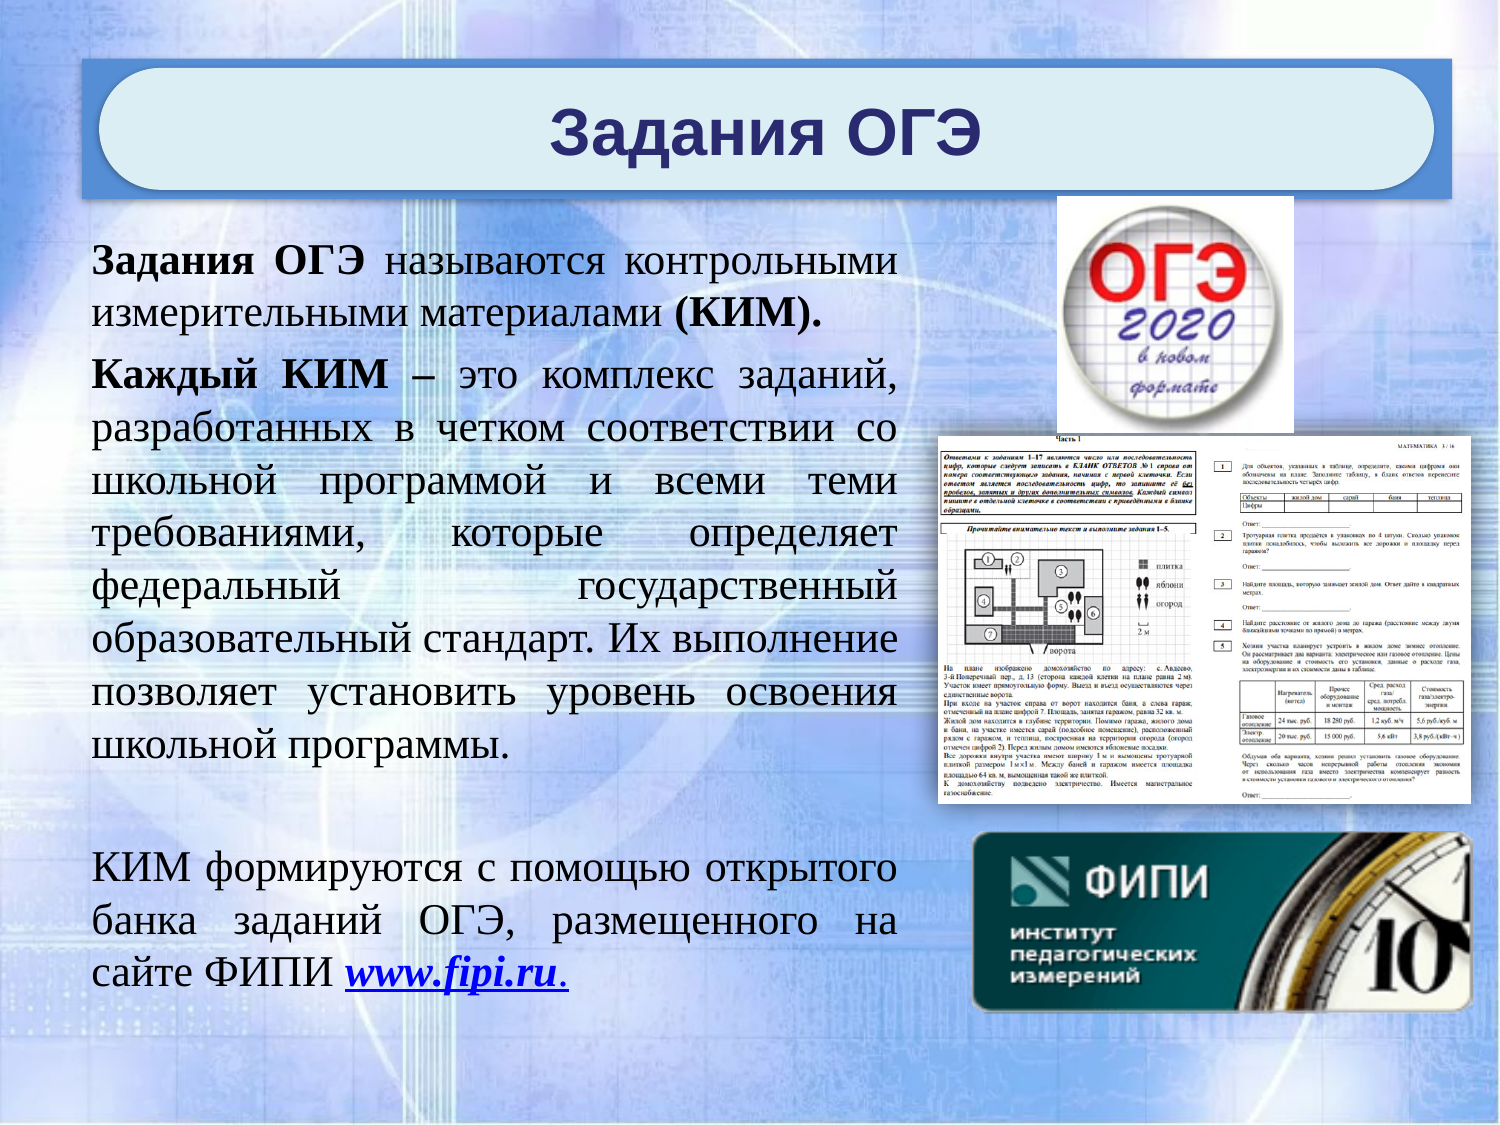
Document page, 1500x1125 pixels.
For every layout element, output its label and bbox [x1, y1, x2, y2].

picture [0, 0, 1500, 1125]
text_box [81, 58, 1453, 200]
